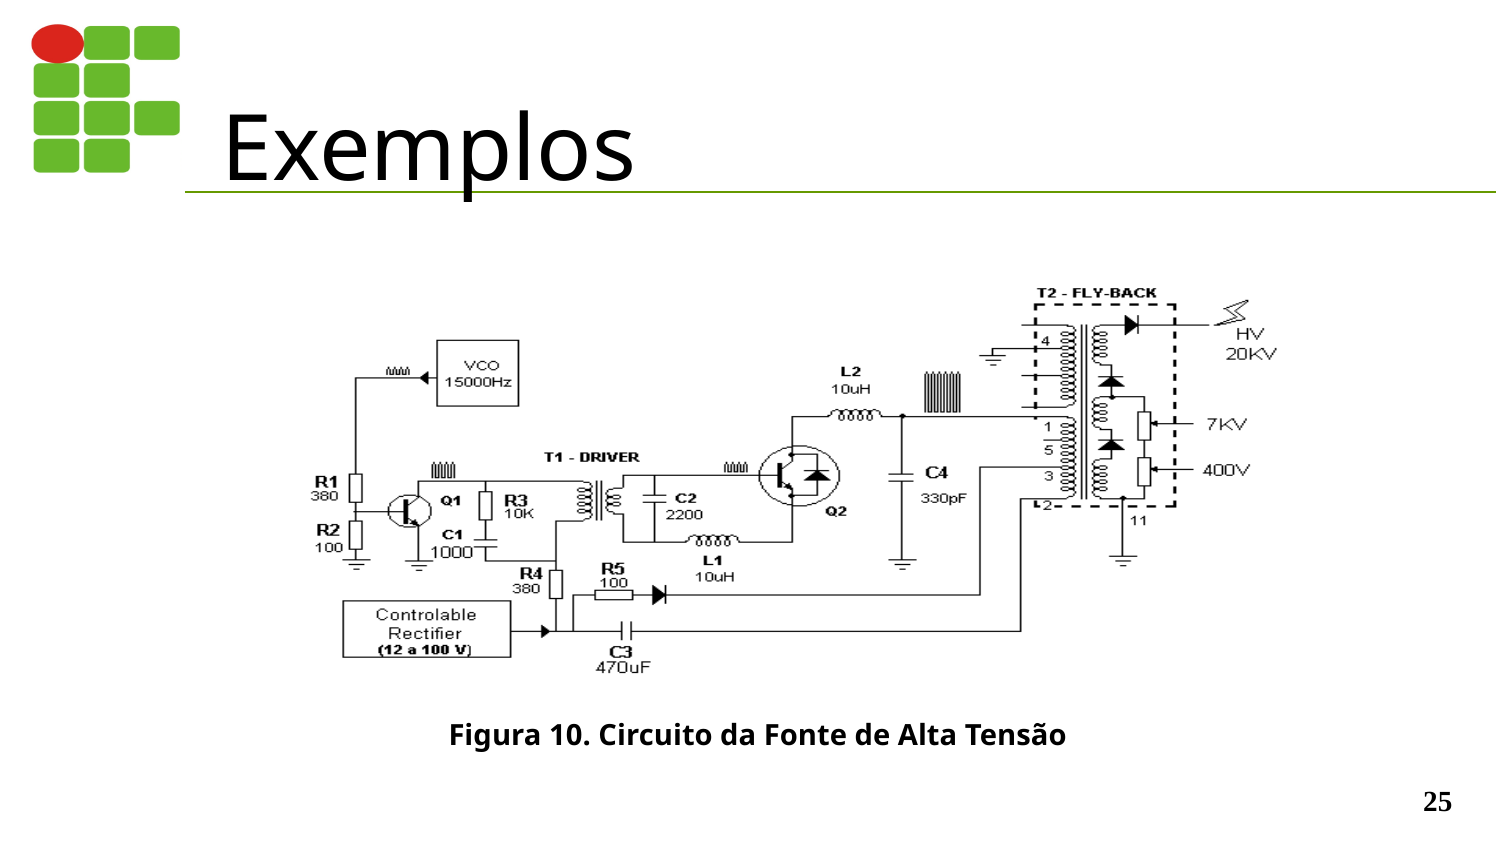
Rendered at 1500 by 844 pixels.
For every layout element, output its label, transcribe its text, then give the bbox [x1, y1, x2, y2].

picture [29, 23, 182, 174]
title Exemplos [206, 26, 1468, 207]
list Figura 10. Circuito da Fonte de Alta Tensão [46, 248, 1469, 774]
picture [277, 279, 1283, 679]
text_box ‹#› [1155, 774, 1468, 825]
